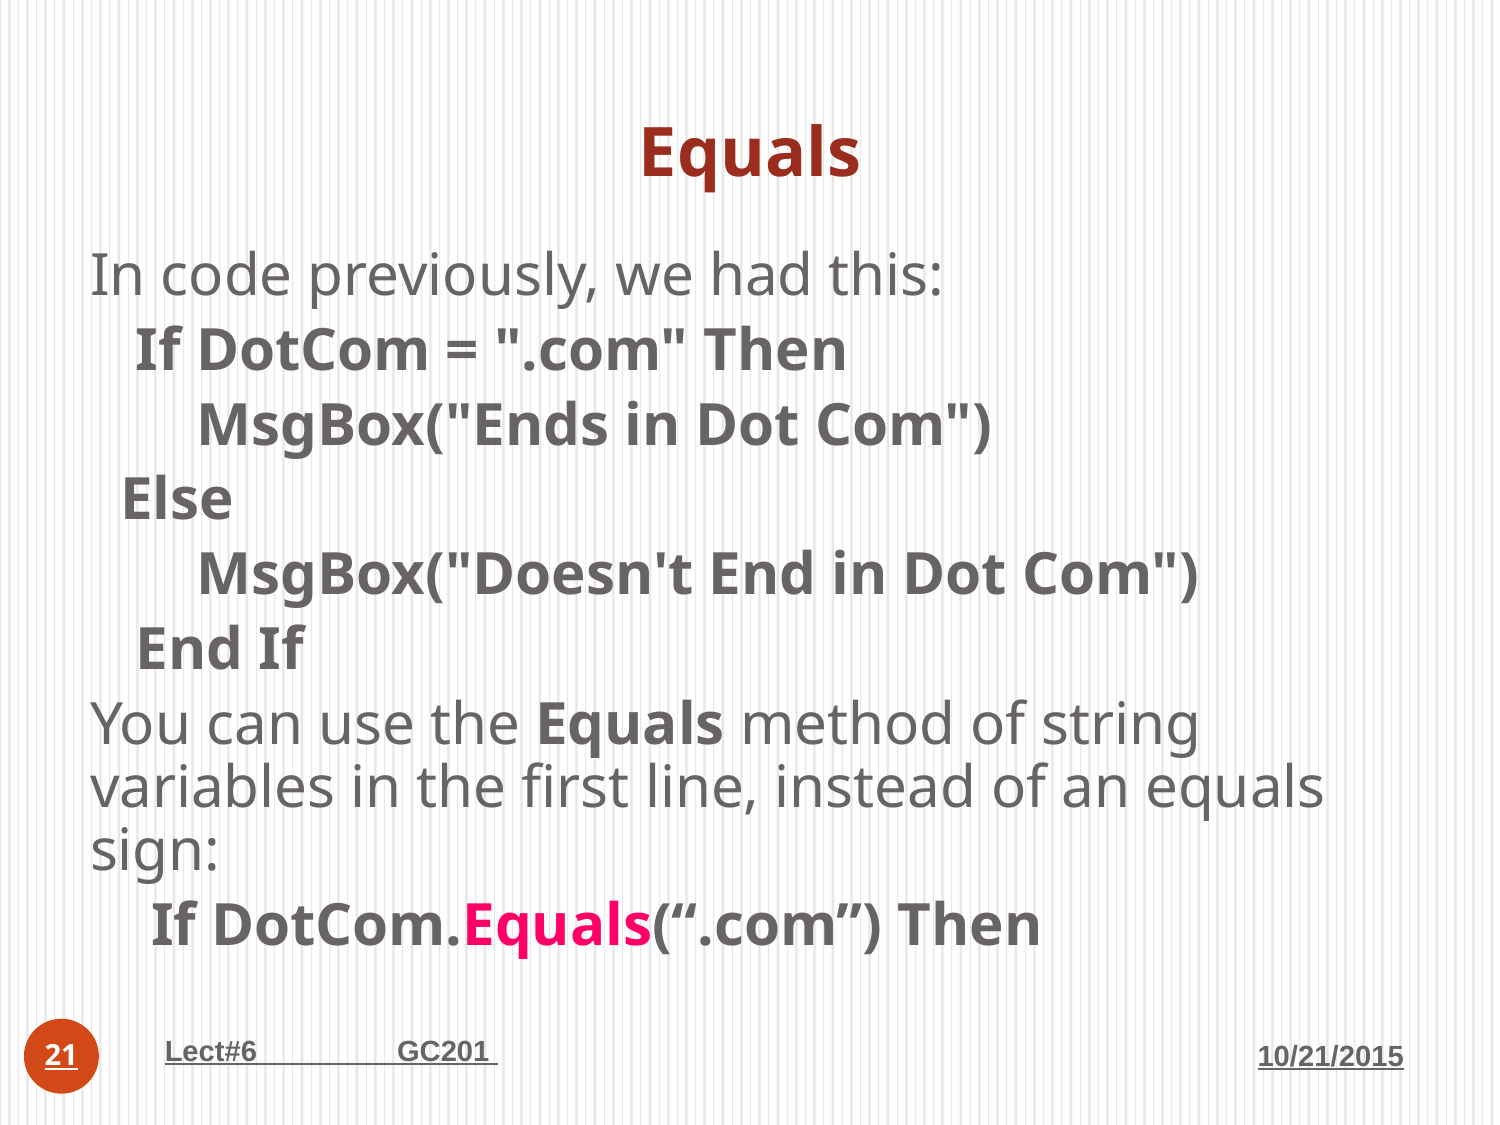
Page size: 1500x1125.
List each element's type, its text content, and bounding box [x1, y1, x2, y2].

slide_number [1012, 1015, 1419, 1094]
slide_number 21 [23, 1018, 99, 1094]
subtitle In code previously, we had this: If DotCom = ".com" Then MsgBox("Ends in Dot Com") Else MsgBox("Doesn't End in Dot Com") End If You can use the Equals method of string variables in the first line, instead of an equals sign: If DotCom.Equals(“.com”) Then [74, 237, 1451, 1013]
footer Lect#6 GC201 [150, 1012, 800, 1088]
title Equals [74, 99, 1426, 288]
